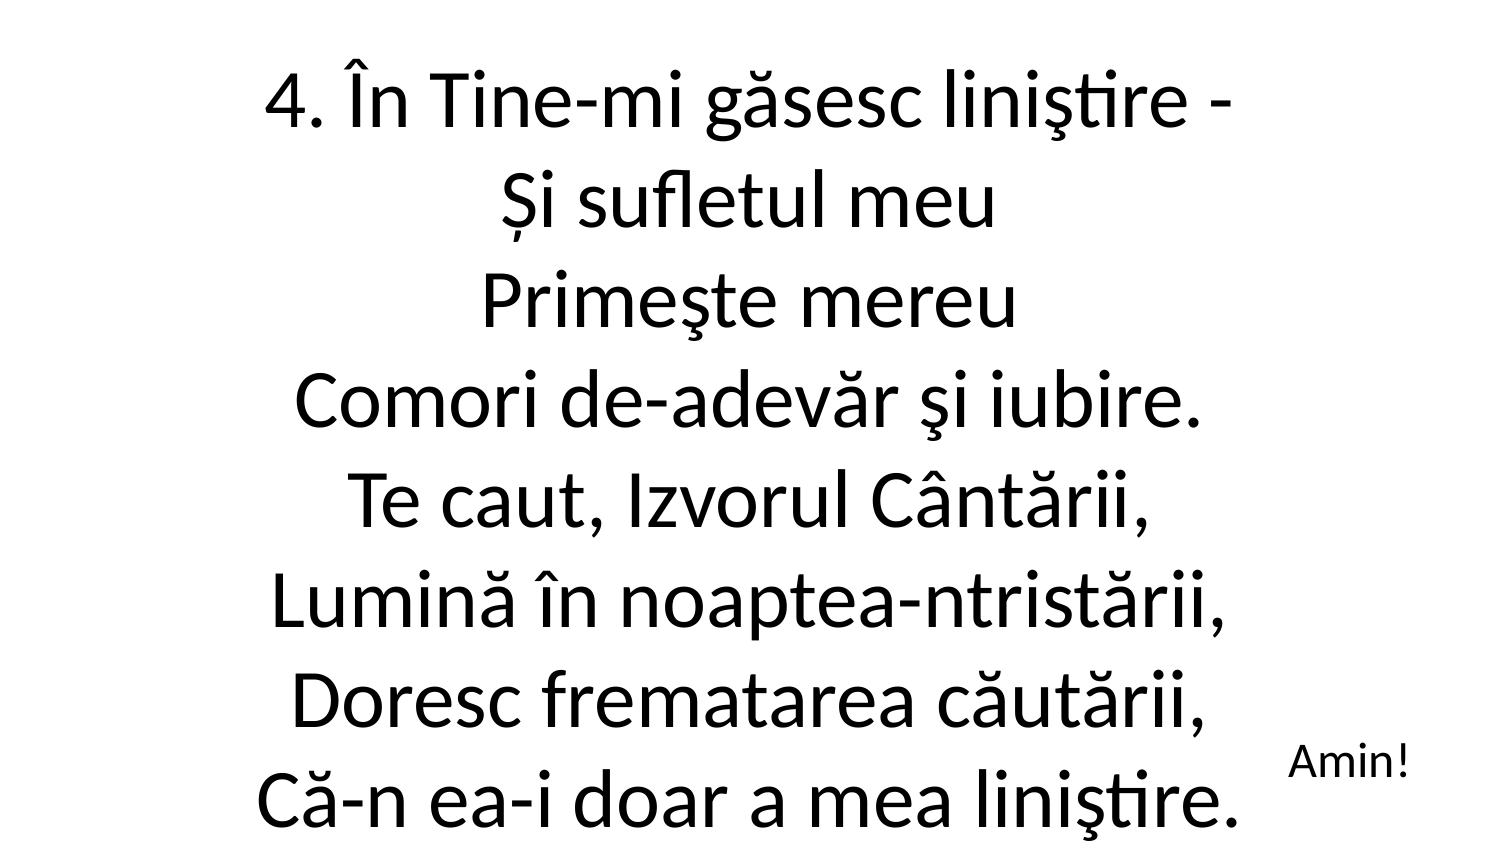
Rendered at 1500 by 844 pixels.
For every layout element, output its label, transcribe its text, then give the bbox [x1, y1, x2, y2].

text_box 4. În Tine-mi găsesc liniştire - Și sufletul meu Primeşte mereu Comori de-adevăr şi iubire. Te caut, Izvorul Cântării, Lumină în noaptea-ntristării, Doresc frematarea căutării, Că-n ea-i doar a mea liniştire. [241, 0, 1259, 844]
text_box Amin! [1273, 674, 1427, 795]
